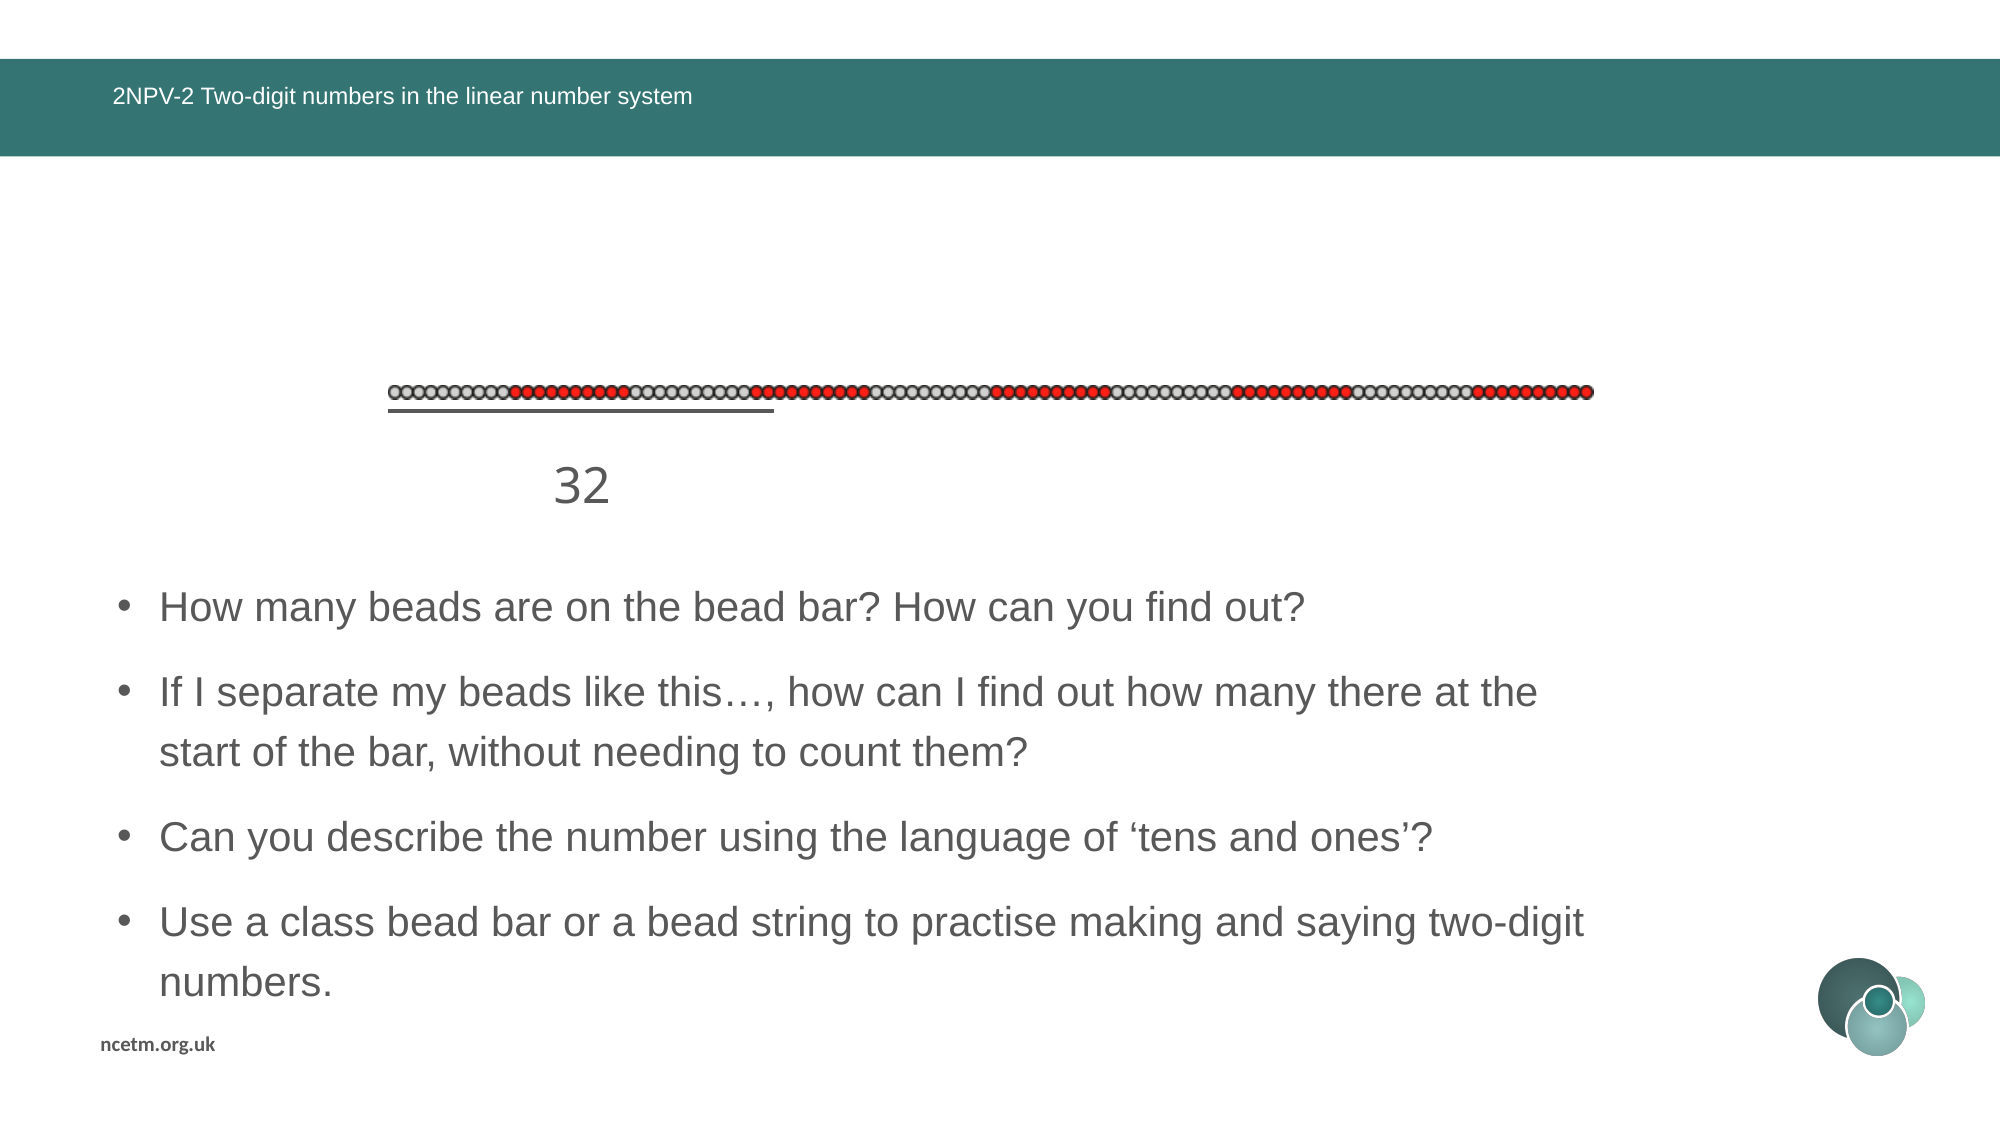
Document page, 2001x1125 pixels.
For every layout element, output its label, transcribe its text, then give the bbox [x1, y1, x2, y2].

text_box 32 [530, 446, 634, 522]
picture [388, 385, 1594, 400]
picture [1818, 958, 1925, 1056]
title 2NPV-2 Two-digit numbers in the linear number system [97, 76, 1945, 147]
text_box How many beads are on the bead bar? How can you find out? If I separate my beads like this…, how can I find out how many there at the start of the bar, without needing to count them? Can you describe the number using the language of ‘tens and ones’? Use a class bead bar or a bead string to practise making and saying two-digit numbers. [102, 562, 1629, 995]
